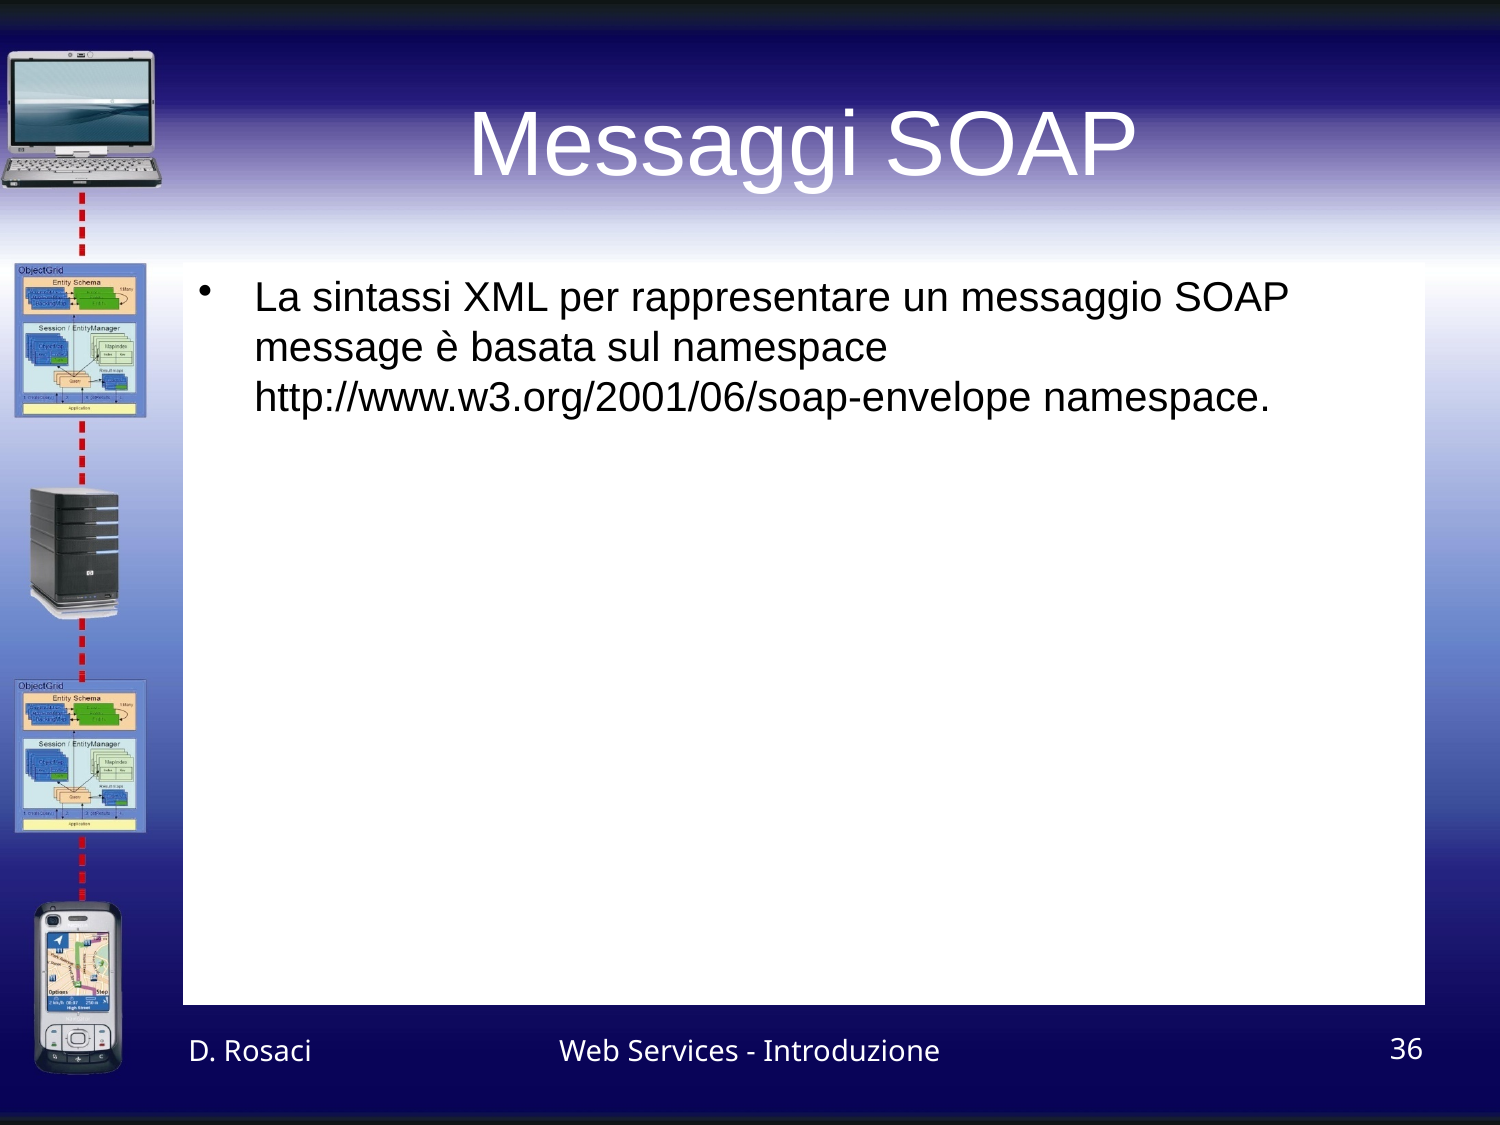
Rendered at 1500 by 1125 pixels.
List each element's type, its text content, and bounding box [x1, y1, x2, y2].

footer Web Services - Introduzione [512, 1024, 988, 1103]
slide_number D. Rosaci [74, 1024, 426, 1103]
picture [0, 0, 1500, 1125]
list La sintassi XML per rappresentare un messaggio SOAP message è basata sul namespace http://www.w3.org/2001/06/soap-envelope namespace. [182, 262, 1426, 1006]
title Messaggi SOAP [182, 44, 1426, 233]
